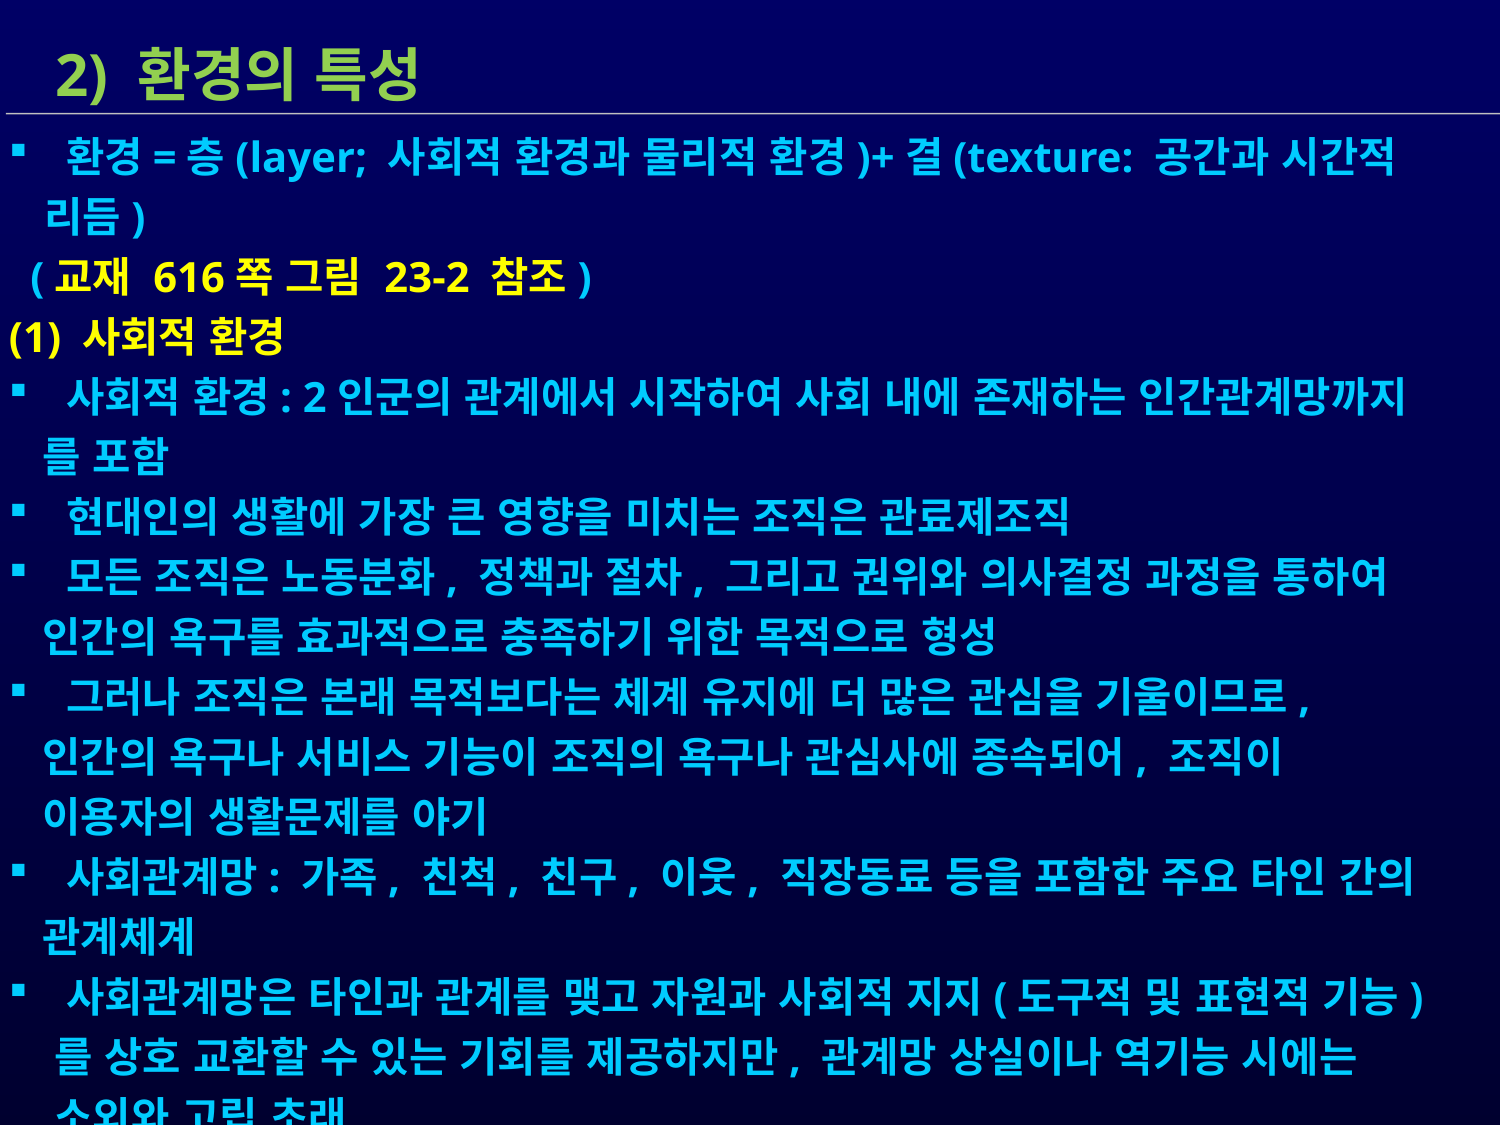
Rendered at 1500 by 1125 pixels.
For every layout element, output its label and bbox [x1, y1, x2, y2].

text_box [0, 30, 1500, 1091]
